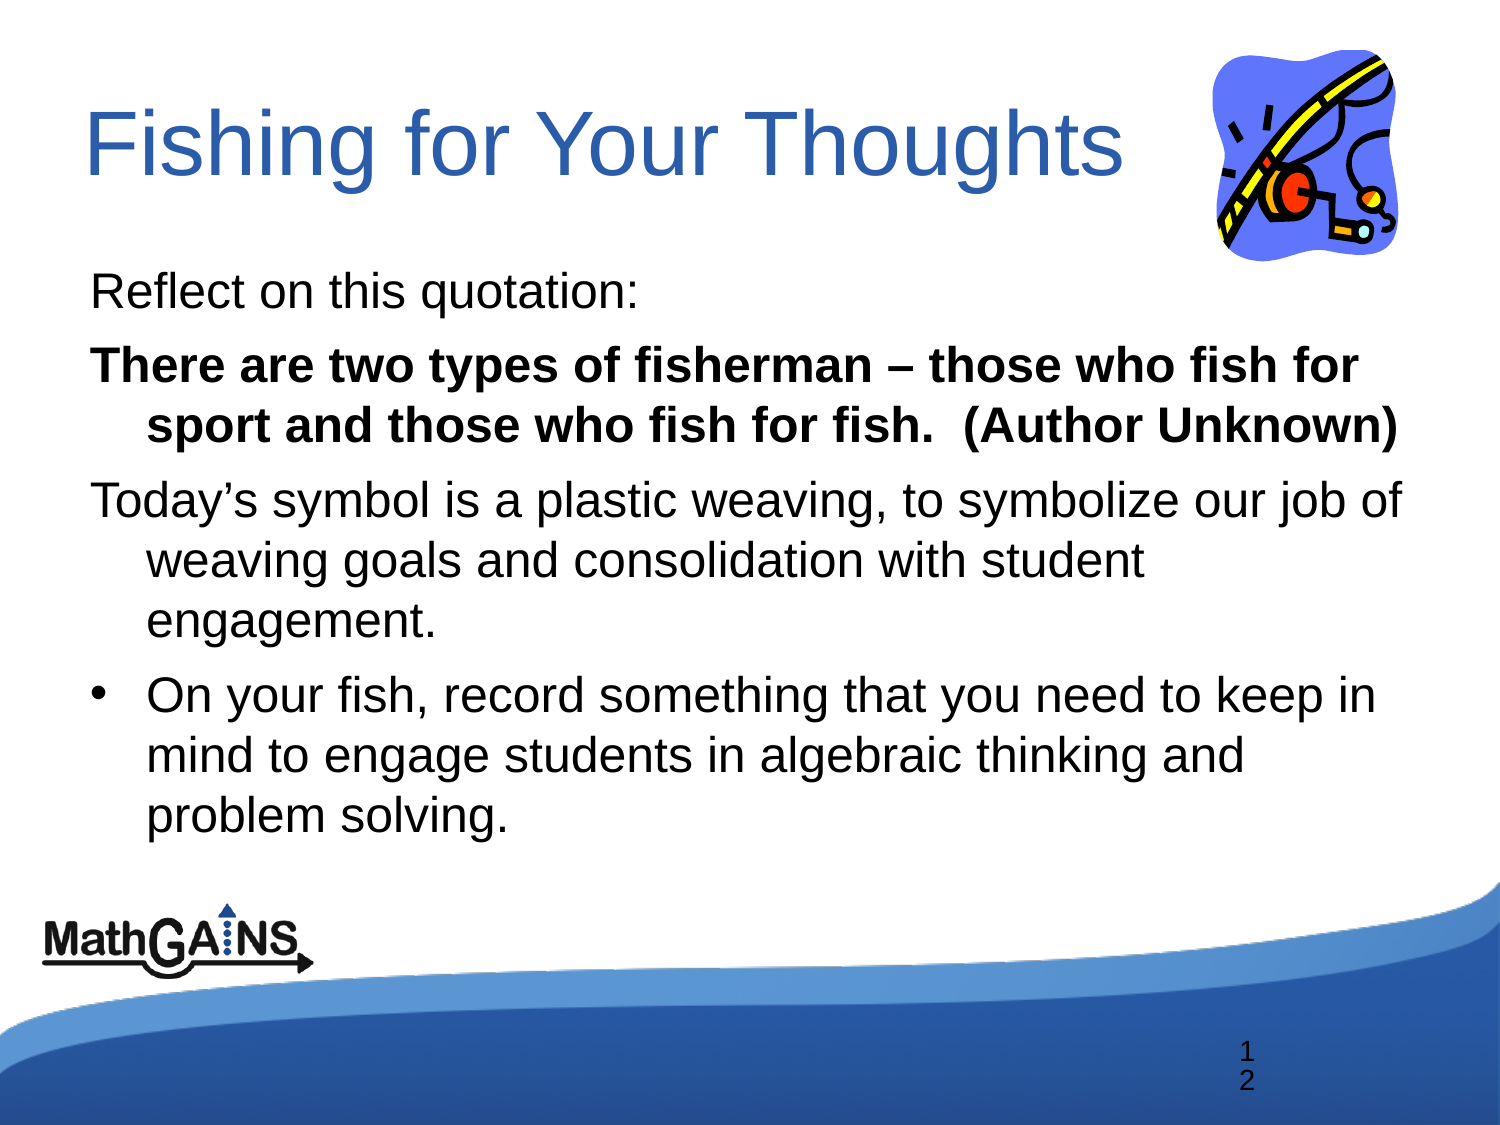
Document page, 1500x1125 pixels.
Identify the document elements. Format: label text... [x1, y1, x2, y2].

list Reflect on this quotation: There are two types of fisherman – those who fish for sport and those who fish for fish. (Author Unknown) Today’s symbol is a plastic weaving, to symbolize our job of weaving goals and consolidation with student engagement. On your fish, record something that you need to keep in mind to engage students in algebraic thinking and problem solving. [74, 249, 1426, 876]
picture [1212, 49, 1401, 264]
picture [0, 878, 1500, 1125]
slide_number 12 [1223, 1023, 1277, 1075]
title Fishing for Your Thoughts [74, 14, 1426, 249]
